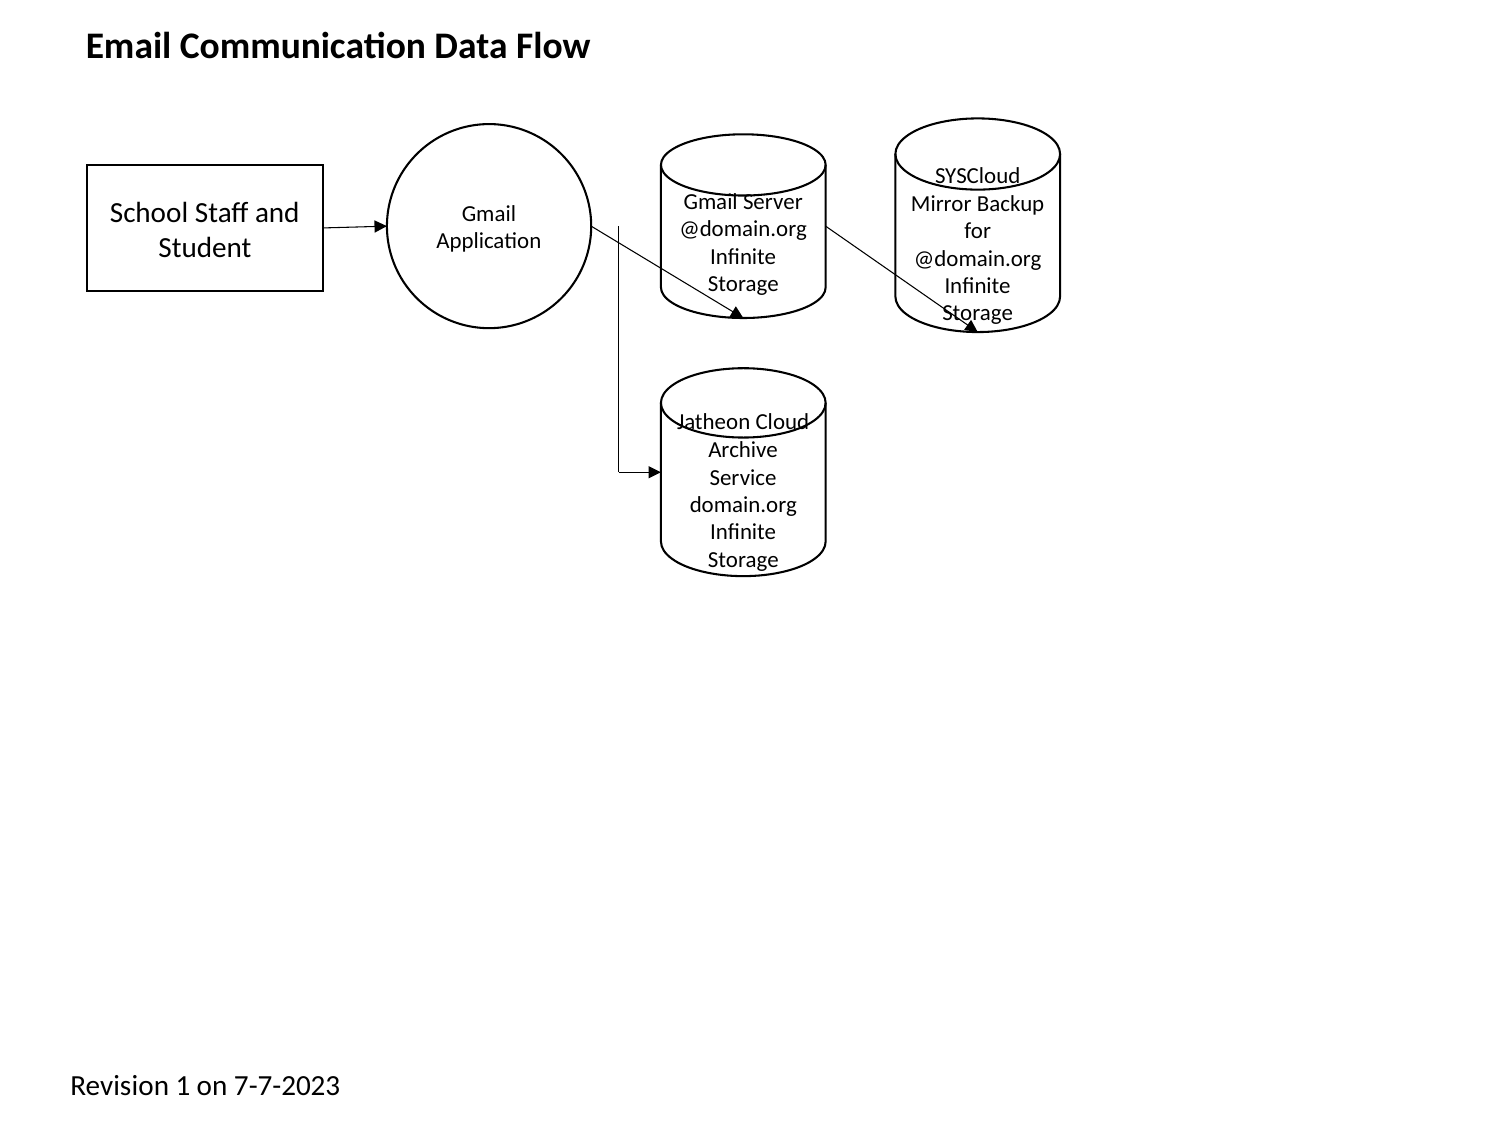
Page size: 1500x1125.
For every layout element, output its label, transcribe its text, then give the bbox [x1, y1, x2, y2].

text_box Revision 1 on 7-7-2023 [55, 1059, 431, 1109]
text_box Gmail Server @domain.org Infinite Storage [659, 133, 827, 320]
text_box Jatheon Cloud Archive Service domain.org Infinite Storage [659, 367, 827, 578]
text_box School Staff and Student [86, 164, 324, 292]
text_box SYSCloud Mirror Backup for @domain.org Infinite Storage [894, 117, 1062, 334]
text_box Gmail Application [385, 123, 593, 330]
text_box Email Communication Data Flow [71, 13, 654, 74]
